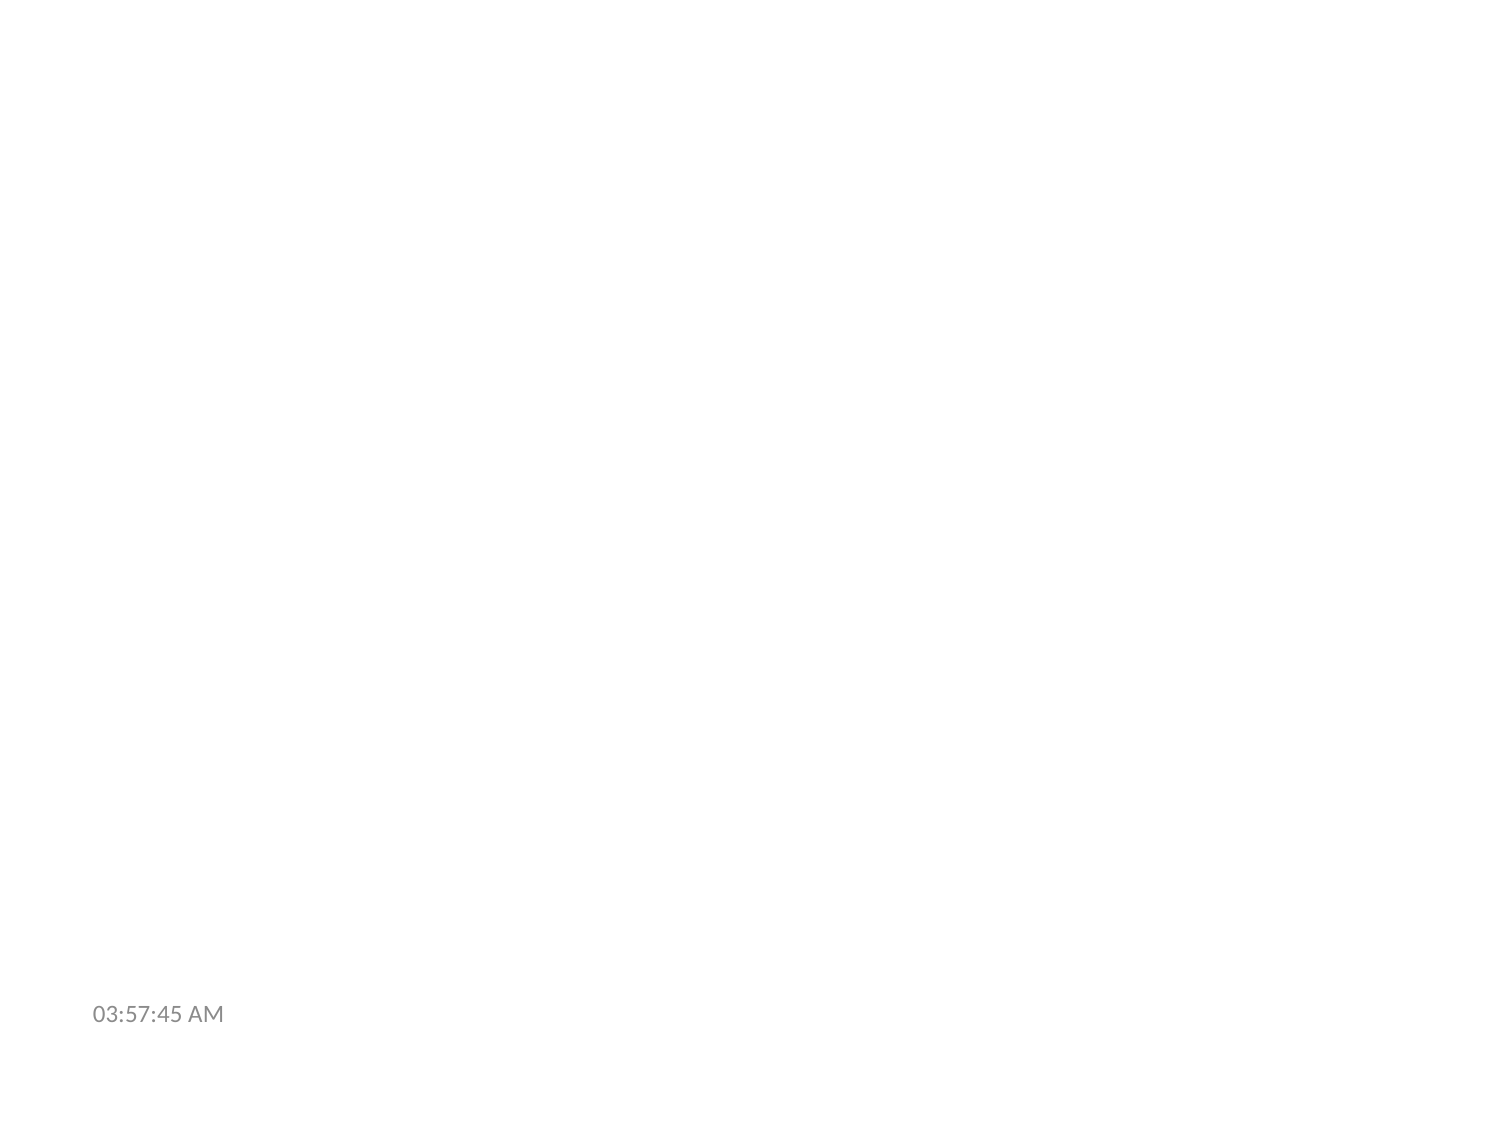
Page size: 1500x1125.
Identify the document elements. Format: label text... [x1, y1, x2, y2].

text_box 3:35:09 PM [77, 982, 428, 1043]
